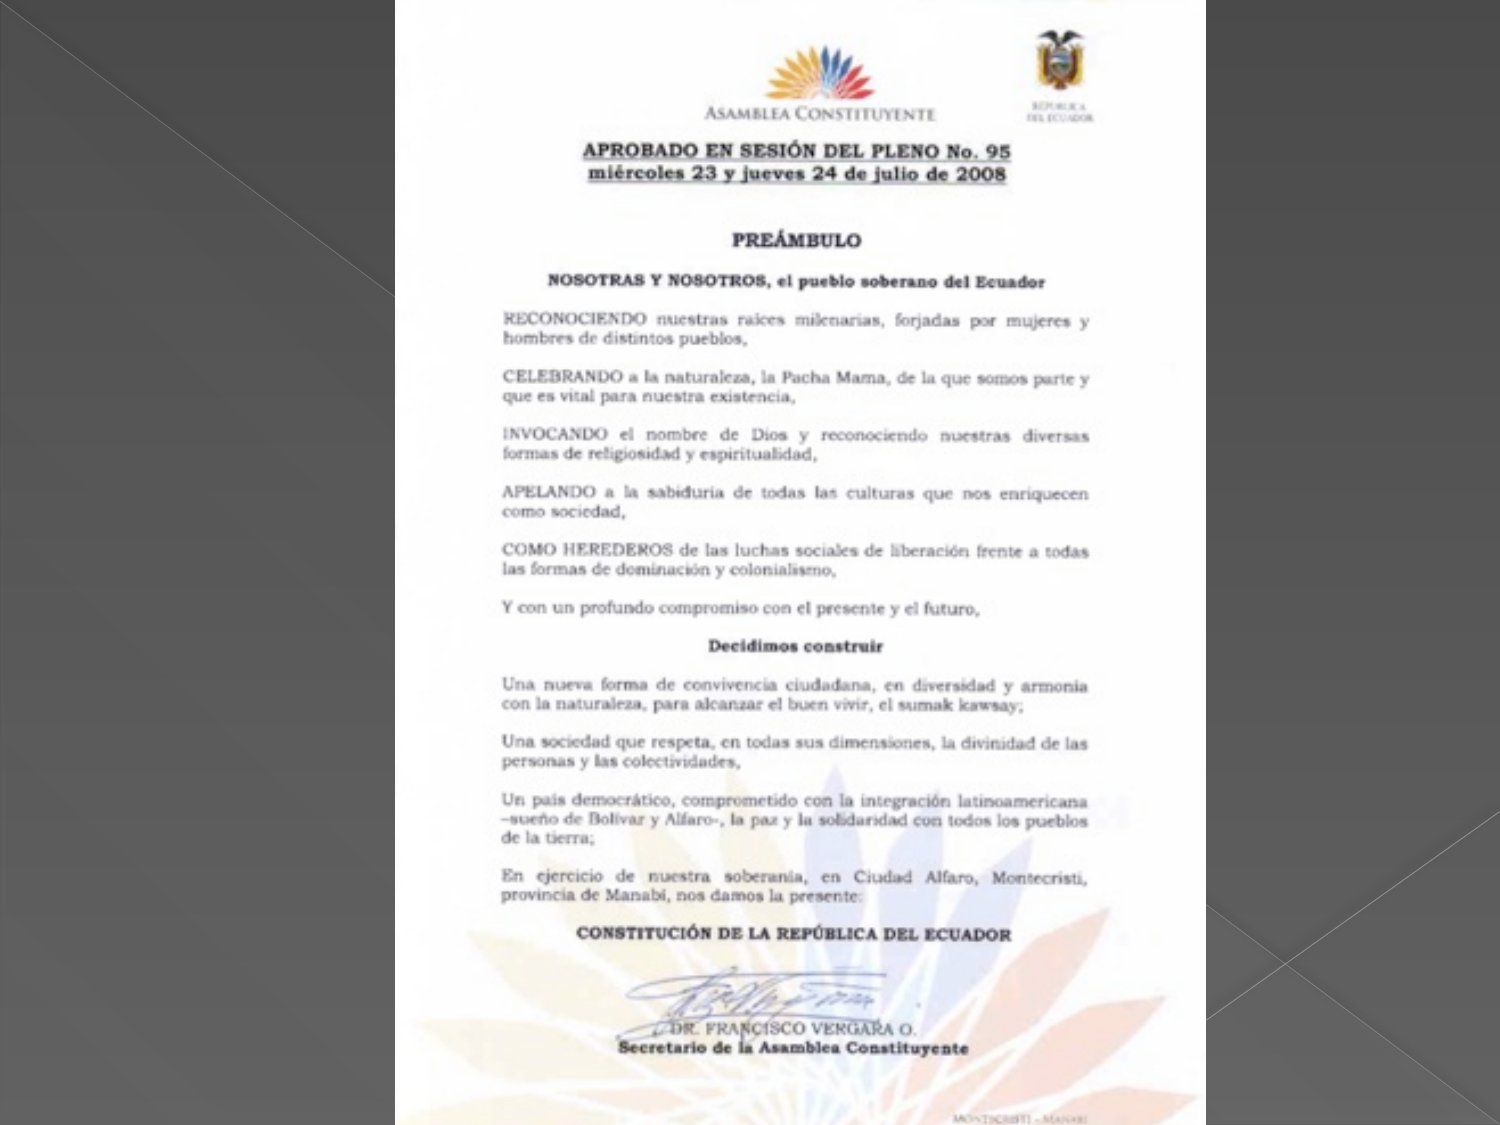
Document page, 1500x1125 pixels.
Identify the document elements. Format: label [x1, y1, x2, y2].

picture [395, 0, 1206, 1125]
